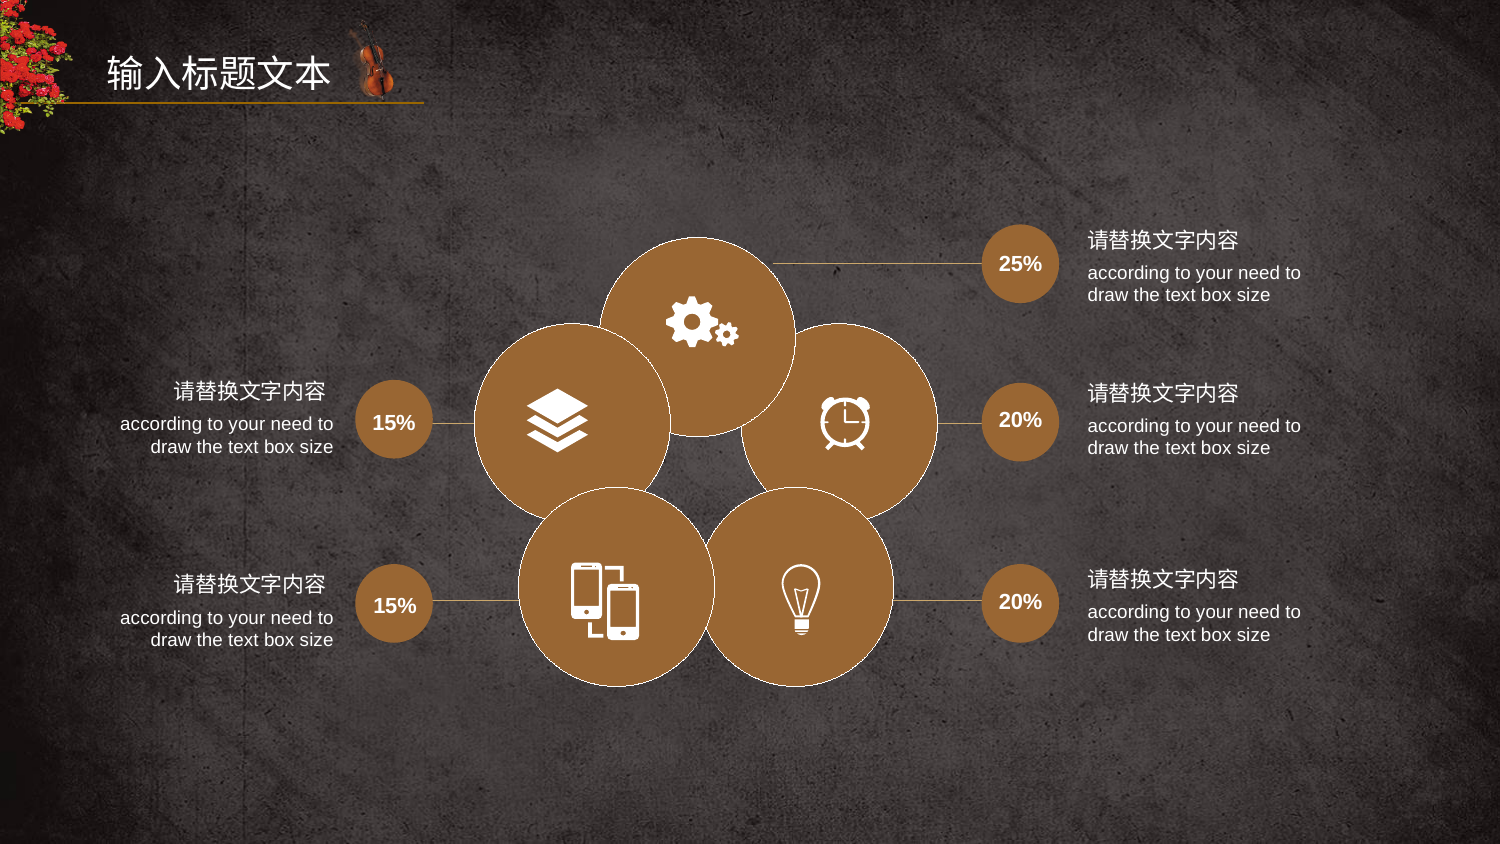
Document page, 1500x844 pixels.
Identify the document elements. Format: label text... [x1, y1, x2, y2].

text_box [981, 382, 1060, 462]
text_box [571, 562, 603, 619]
text_box 请替换文字内容 [1087, 374, 1247, 406]
text_box 请替换文字内容 [174, 372, 334, 404]
text_box [526, 388, 589, 424]
text_box according to your need to draw the text box size [88, 605, 334, 651]
text_box [518, 487, 715, 687]
text_box [981, 224, 1060, 304]
text_box according to your need to draw the text box size [88, 411, 334, 457]
text_box [741, 323, 938, 519]
picture [0, 0, 1500, 844]
text_box [599, 237, 796, 437]
text_box 请替换文字内容 [174, 565, 334, 598]
text_box according to your need to draw the text box size [1087, 599, 1341, 646]
text_box 15% [363, 405, 425, 438]
text_box [355, 564, 433, 643]
text_box [355, 379, 433, 459]
text_box [981, 564, 1060, 643]
text_box [666, 296, 719, 348]
text_box [781, 564, 821, 618]
text_box according to your need to draw the text box size [1087, 260, 1341, 306]
text_box [843, 408, 860, 424]
text_box 请替换文字内容 [1087, 560, 1247, 592]
text_box [715, 322, 739, 347]
text_box [706, 487, 894, 687]
text_box [794, 588, 809, 618]
text_box 15% [364, 588, 426, 621]
text_box 20% [990, 585, 1051, 617]
text_box 输入标题文本 [92, 42, 324, 102]
text_box [820, 397, 870, 451]
text_box [794, 619, 809, 629]
text_box [526, 430, 589, 453]
text_box according to your need to draw the text box size [1087, 413, 1341, 459]
text_box [604, 565, 624, 582]
text_box 25% [990, 246, 1051, 279]
text_box [607, 583, 640, 641]
text_box 20% [990, 403, 1051, 435]
text_box 请替换文字内容 [1087, 220, 1247, 253]
text_box [474, 323, 671, 519]
text_box [588, 622, 604, 638]
text_box [526, 414, 589, 438]
